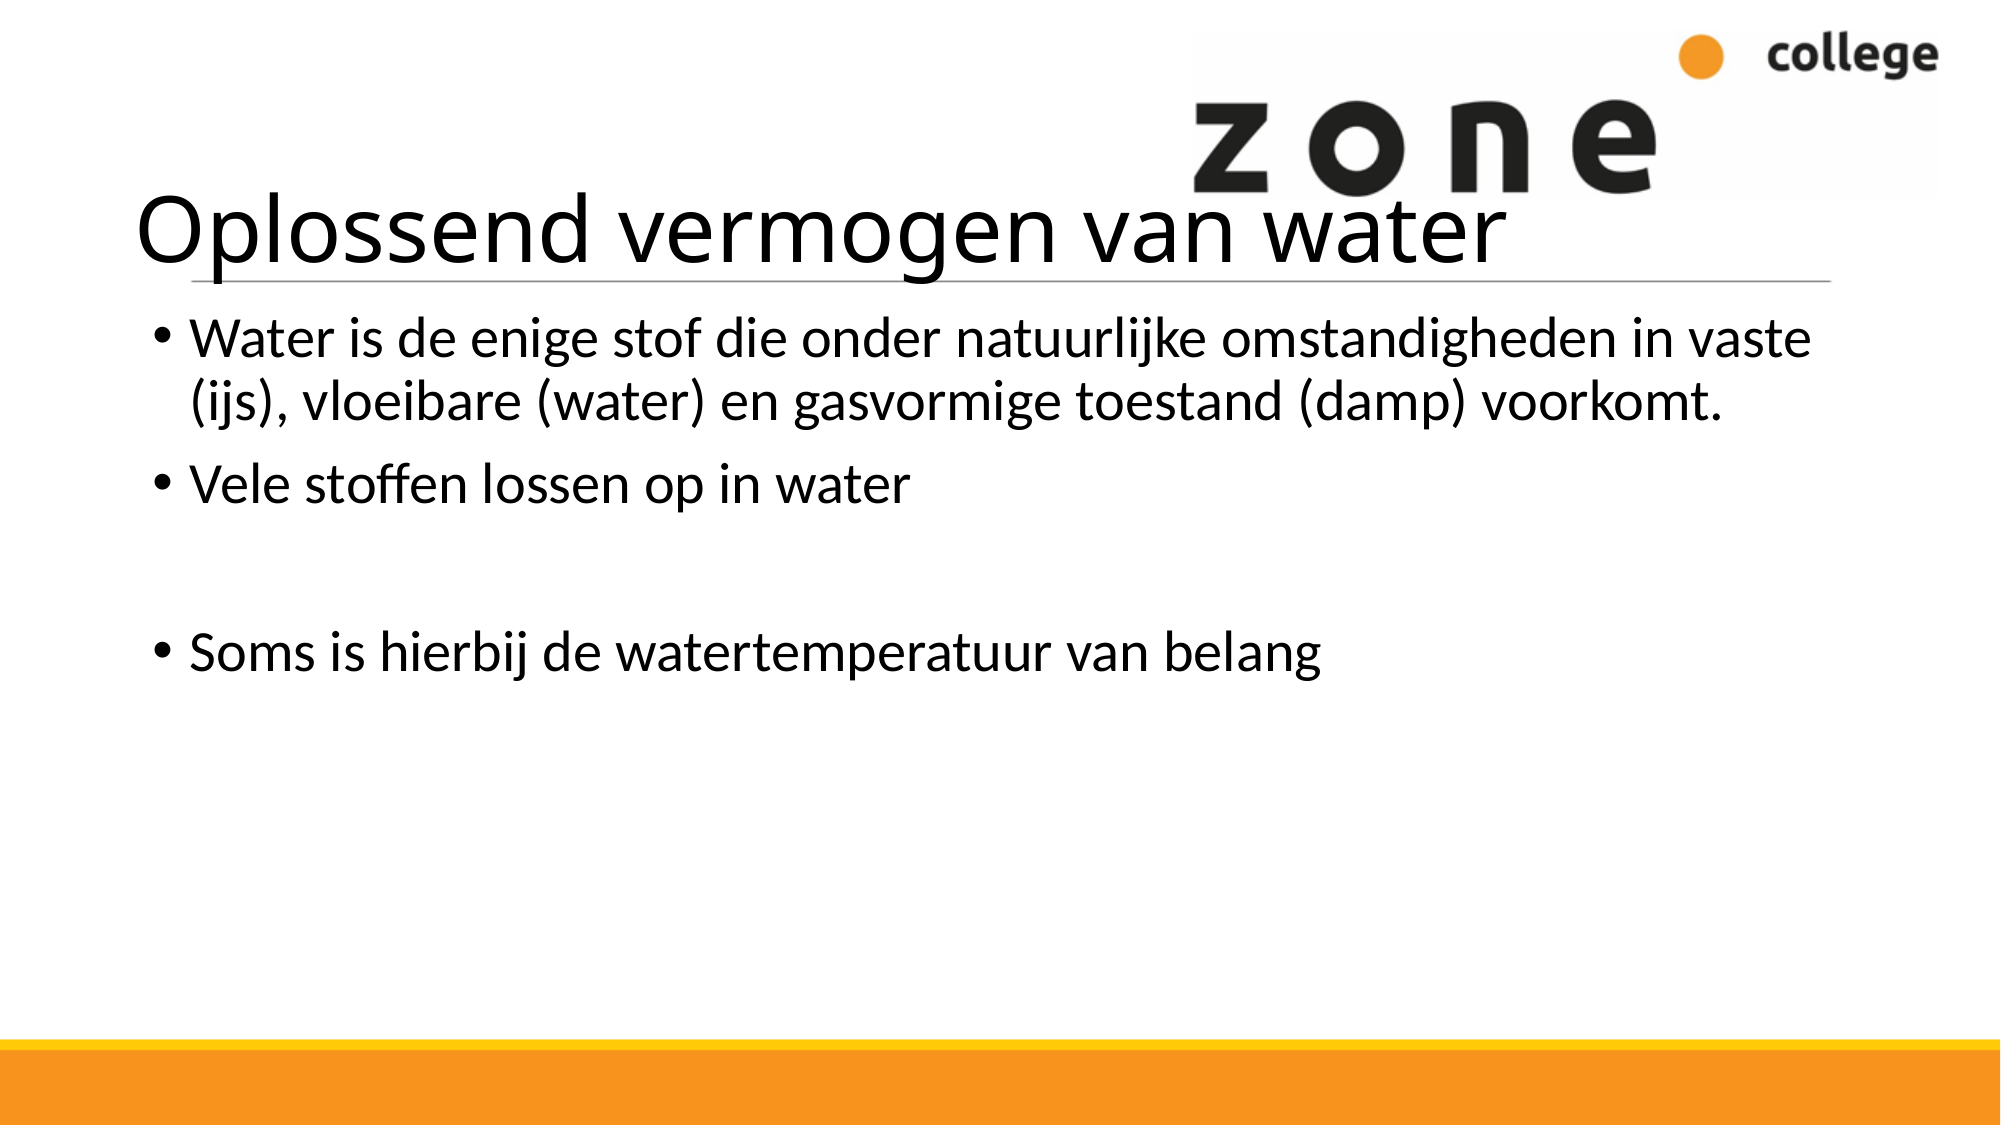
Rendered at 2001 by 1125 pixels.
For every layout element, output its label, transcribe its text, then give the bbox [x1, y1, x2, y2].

list Water is de enige stof die onder natuurlijke omstandigheden in vaste (ijs), vloeibare (water) en gasvormige toestand (damp) voorkomt. Vele stoffen lossen op in water Soms is hierbij de watertemperatuur van belang [137, 299, 1863, 1014]
title Oplossend vermogen van water [119, 124, 1845, 342]
picture [0, 0, 2001, 1125]
